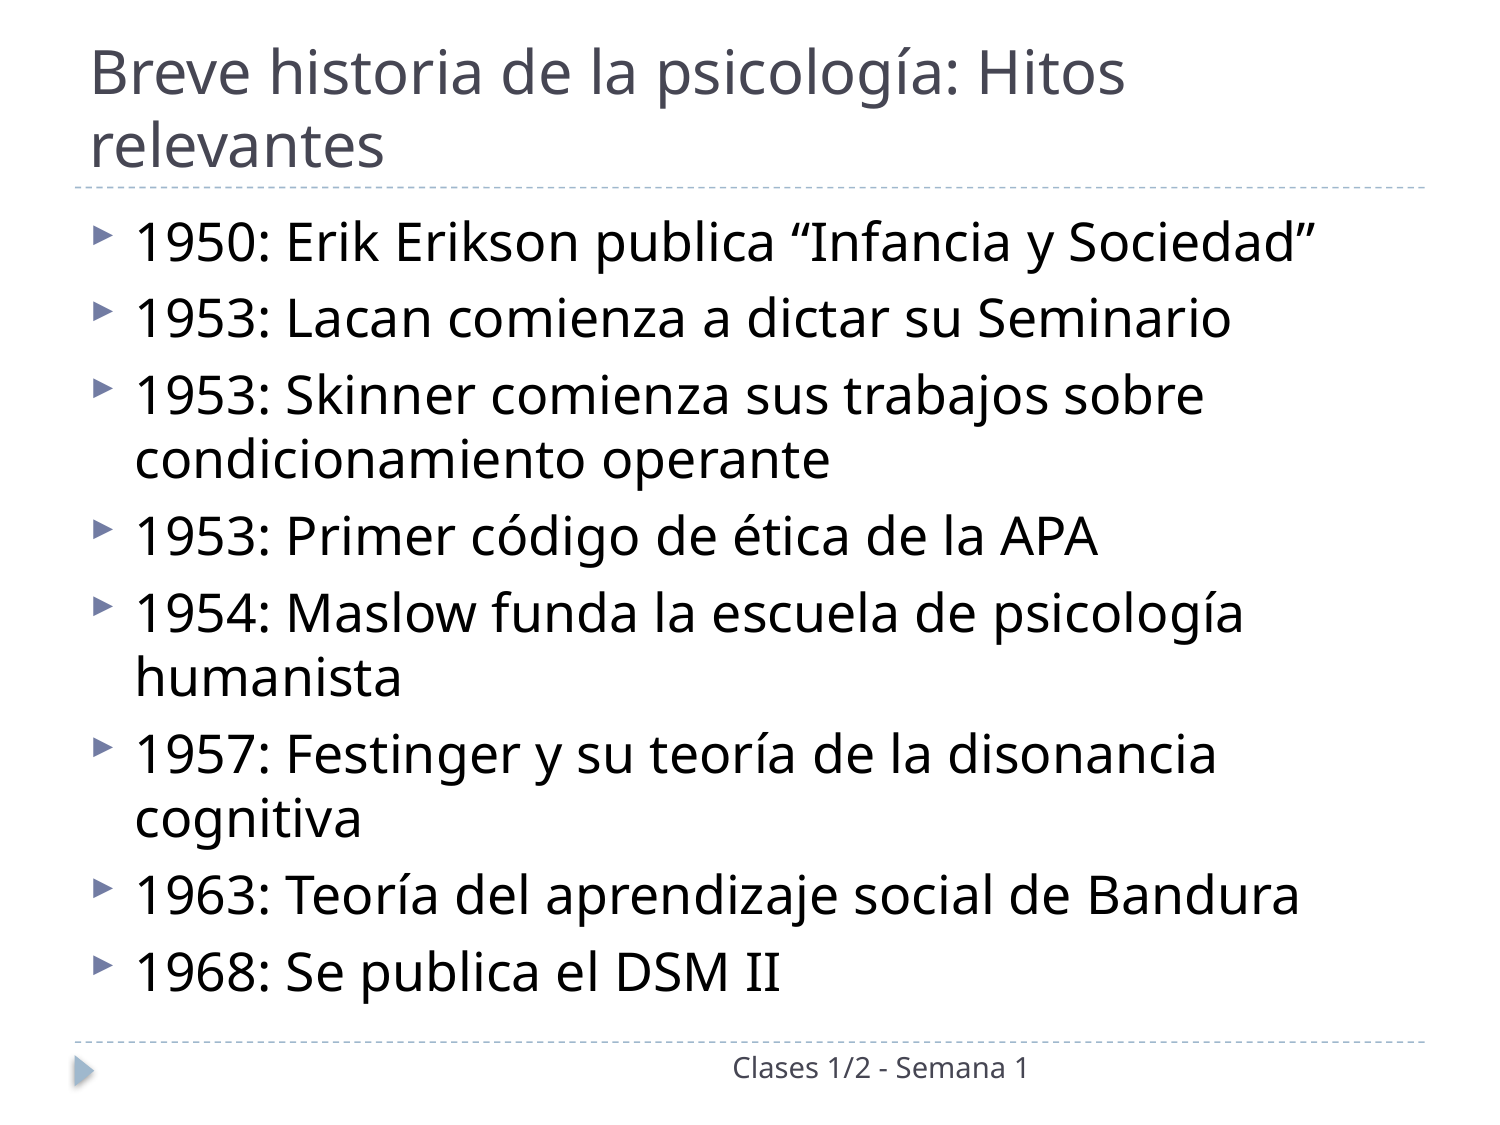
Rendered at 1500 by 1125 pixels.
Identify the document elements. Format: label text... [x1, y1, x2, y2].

list 1950: Erik Erikson publica “Infancia y Sociedad” 1953: Lacan comienza a dictar su Seminario 1953: Skinner comienza sus trabajos sobre condicionamiento operante 1953: Primer código de ética de la APA 1954: Maslow funda la escuela de psicología humanista 1957: Festinger y su teoría de la disonancia cognitiva 1963: Teoría del aprendizaje social de Bandura 1968: Se publica el DSM II [75, 200, 1425, 1010]
title Breve historia de la psicología: Hitos relevantes [75, 24, 1425, 188]
footer Clases 1/2 - Semana 1 [475, 1042, 1046, 1103]
